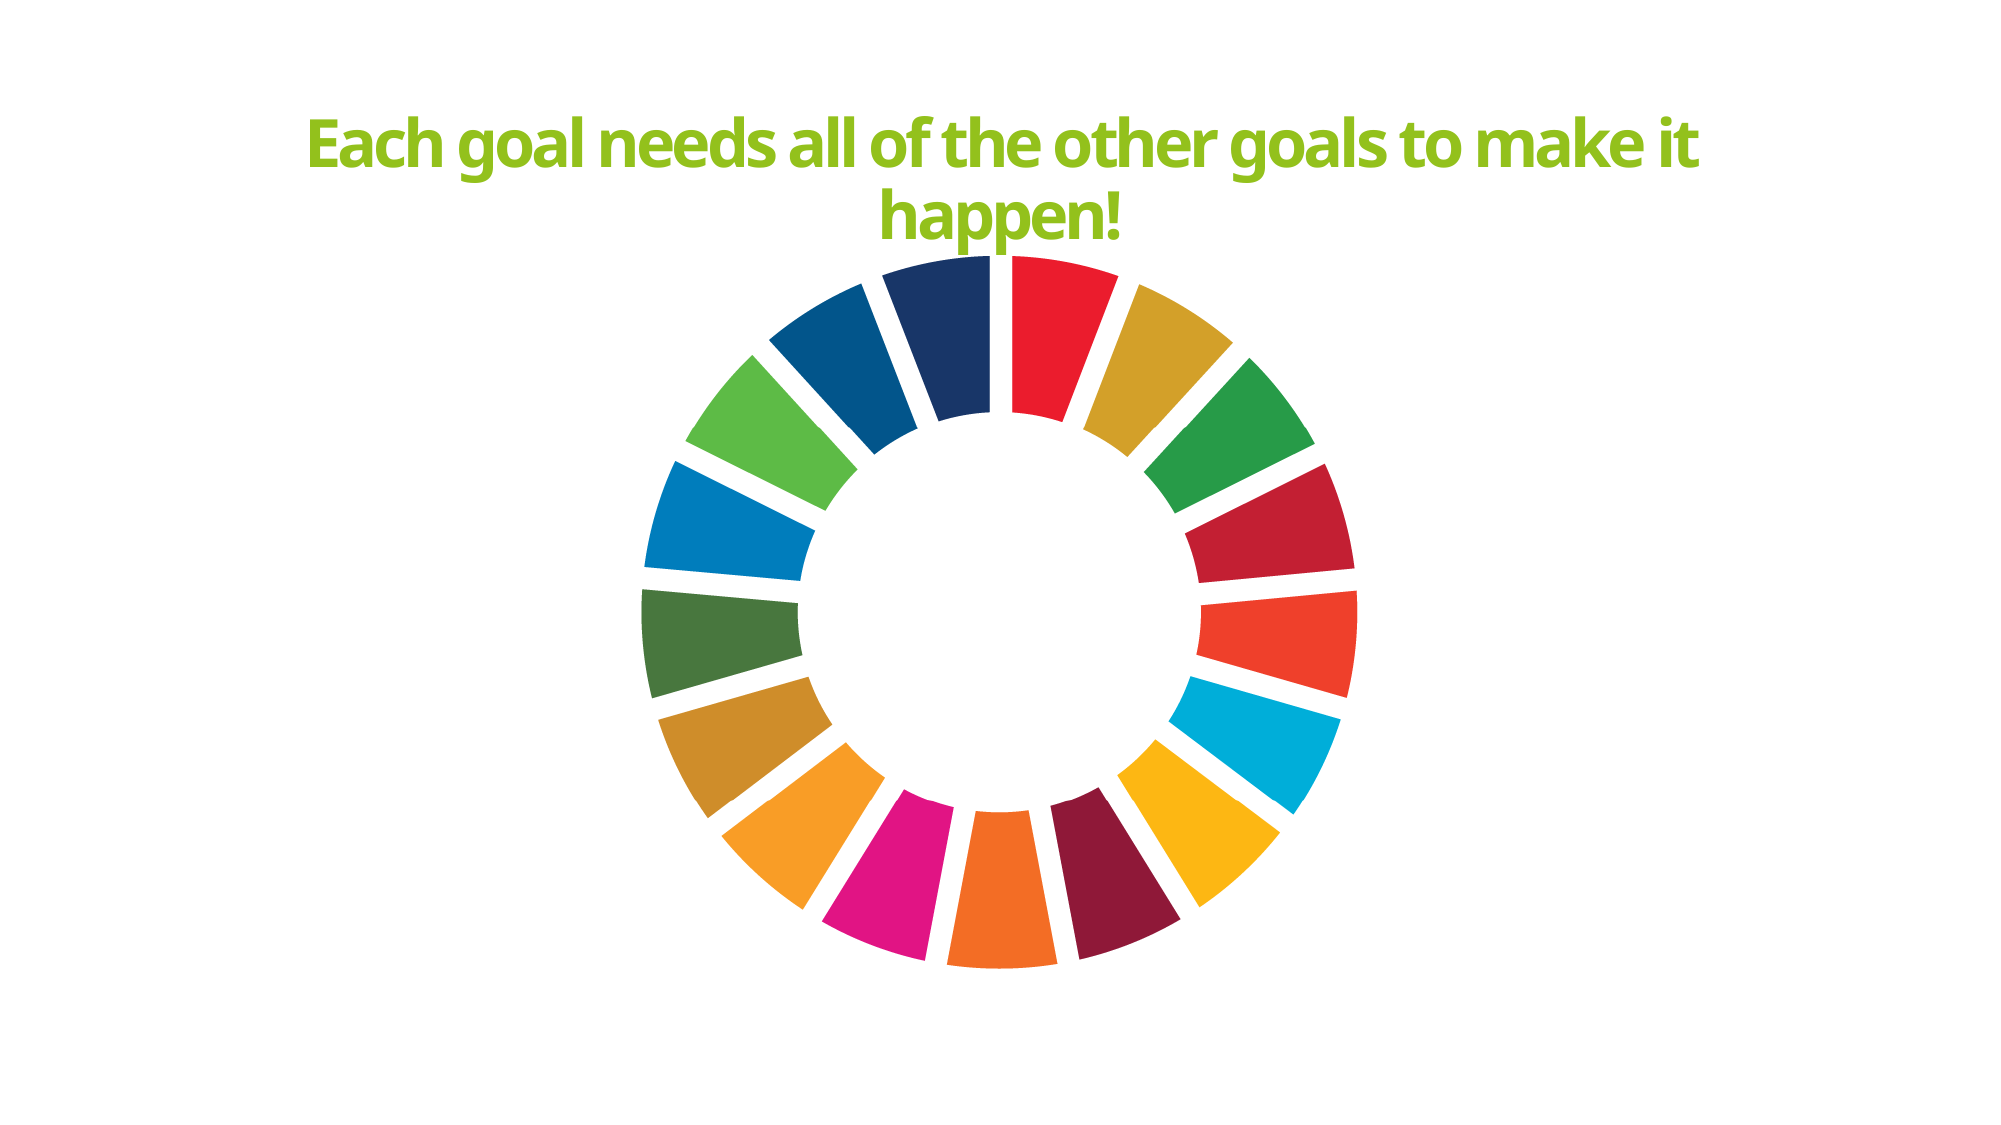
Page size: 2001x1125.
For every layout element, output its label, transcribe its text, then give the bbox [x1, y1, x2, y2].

title Each goal needs all of the other goals to make it happen! [180, 102, 1821, 242]
picture [624, 249, 1375, 995]
